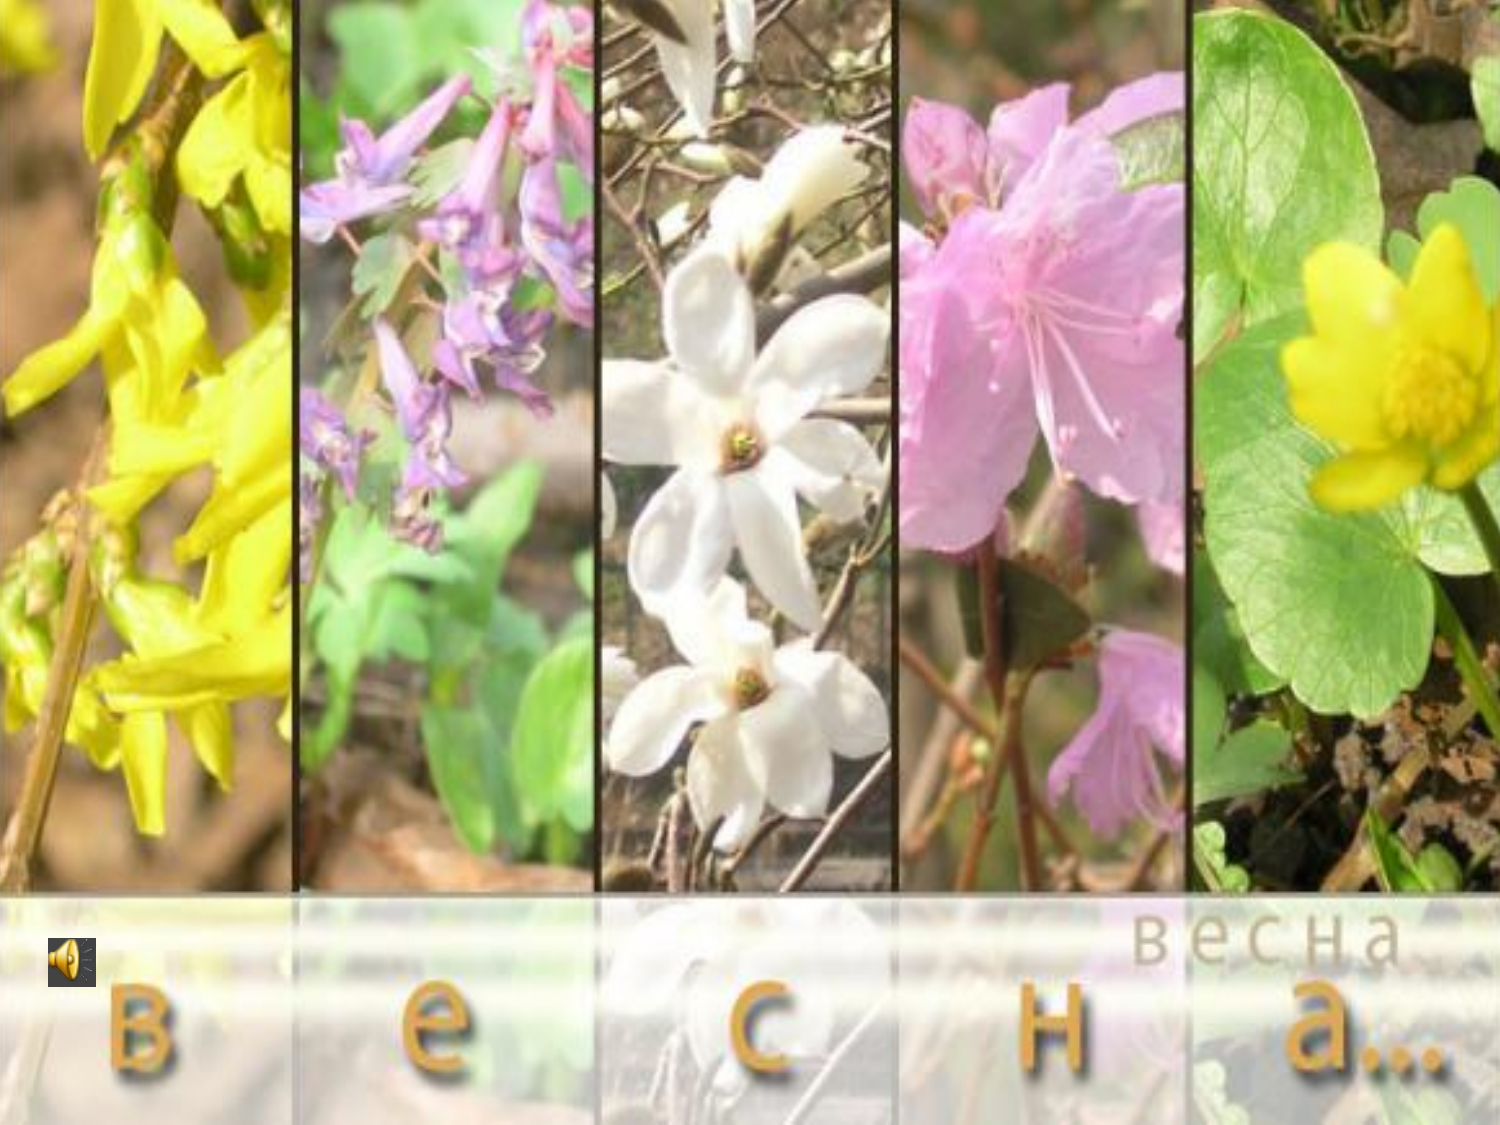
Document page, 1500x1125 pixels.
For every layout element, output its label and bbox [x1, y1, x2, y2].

list [0, 0, 1500, 1125]
picture [46, 937, 98, 988]
